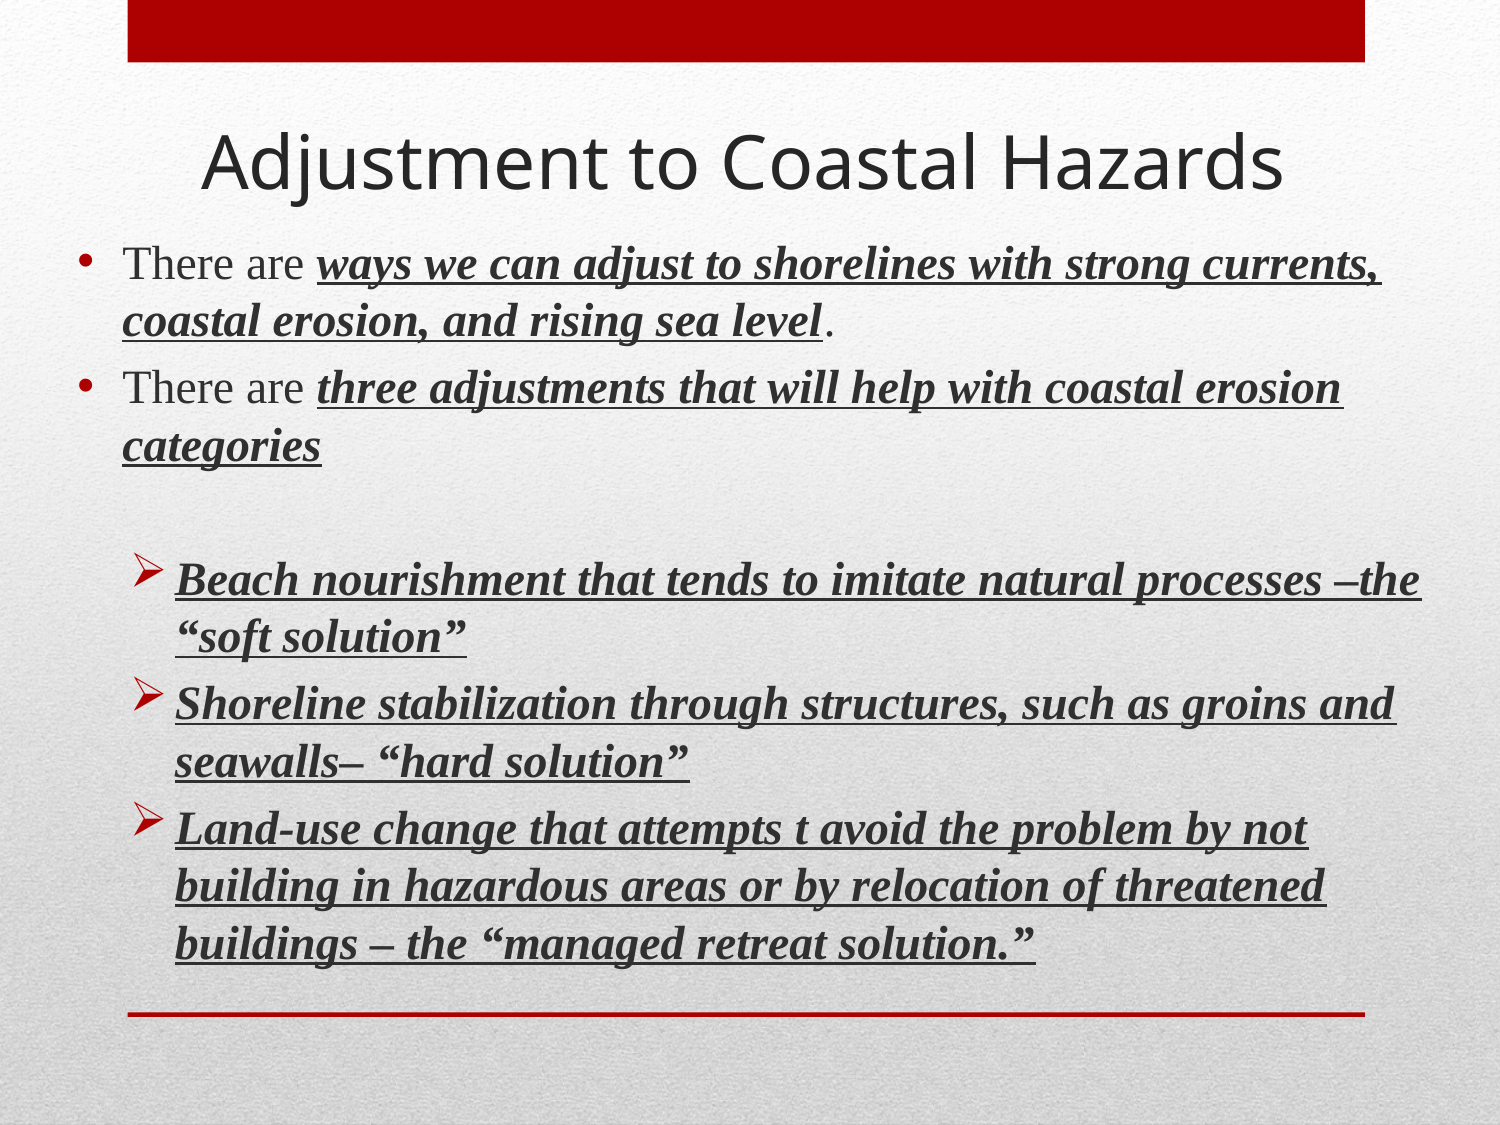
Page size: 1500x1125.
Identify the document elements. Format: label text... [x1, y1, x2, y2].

title Adjustment to Coastal Hazards [62, 87, 1425, 213]
list There are ways we can adjust to shorelines with strong currents, coastal erosion, and rising sea level. There are three adjustments that will help with coastal erosion categories Beach nourishment that tends to imitate natural processes –the “soft solution” Shoreline stabilization through structures, such as groins and seawalls– “hard solution” Land-use change that attempts t avoid the problem by not building in hazardous areas or by relocation of threatened buildings – the “managed retreat solution.” [62, 162, 1463, 1038]
